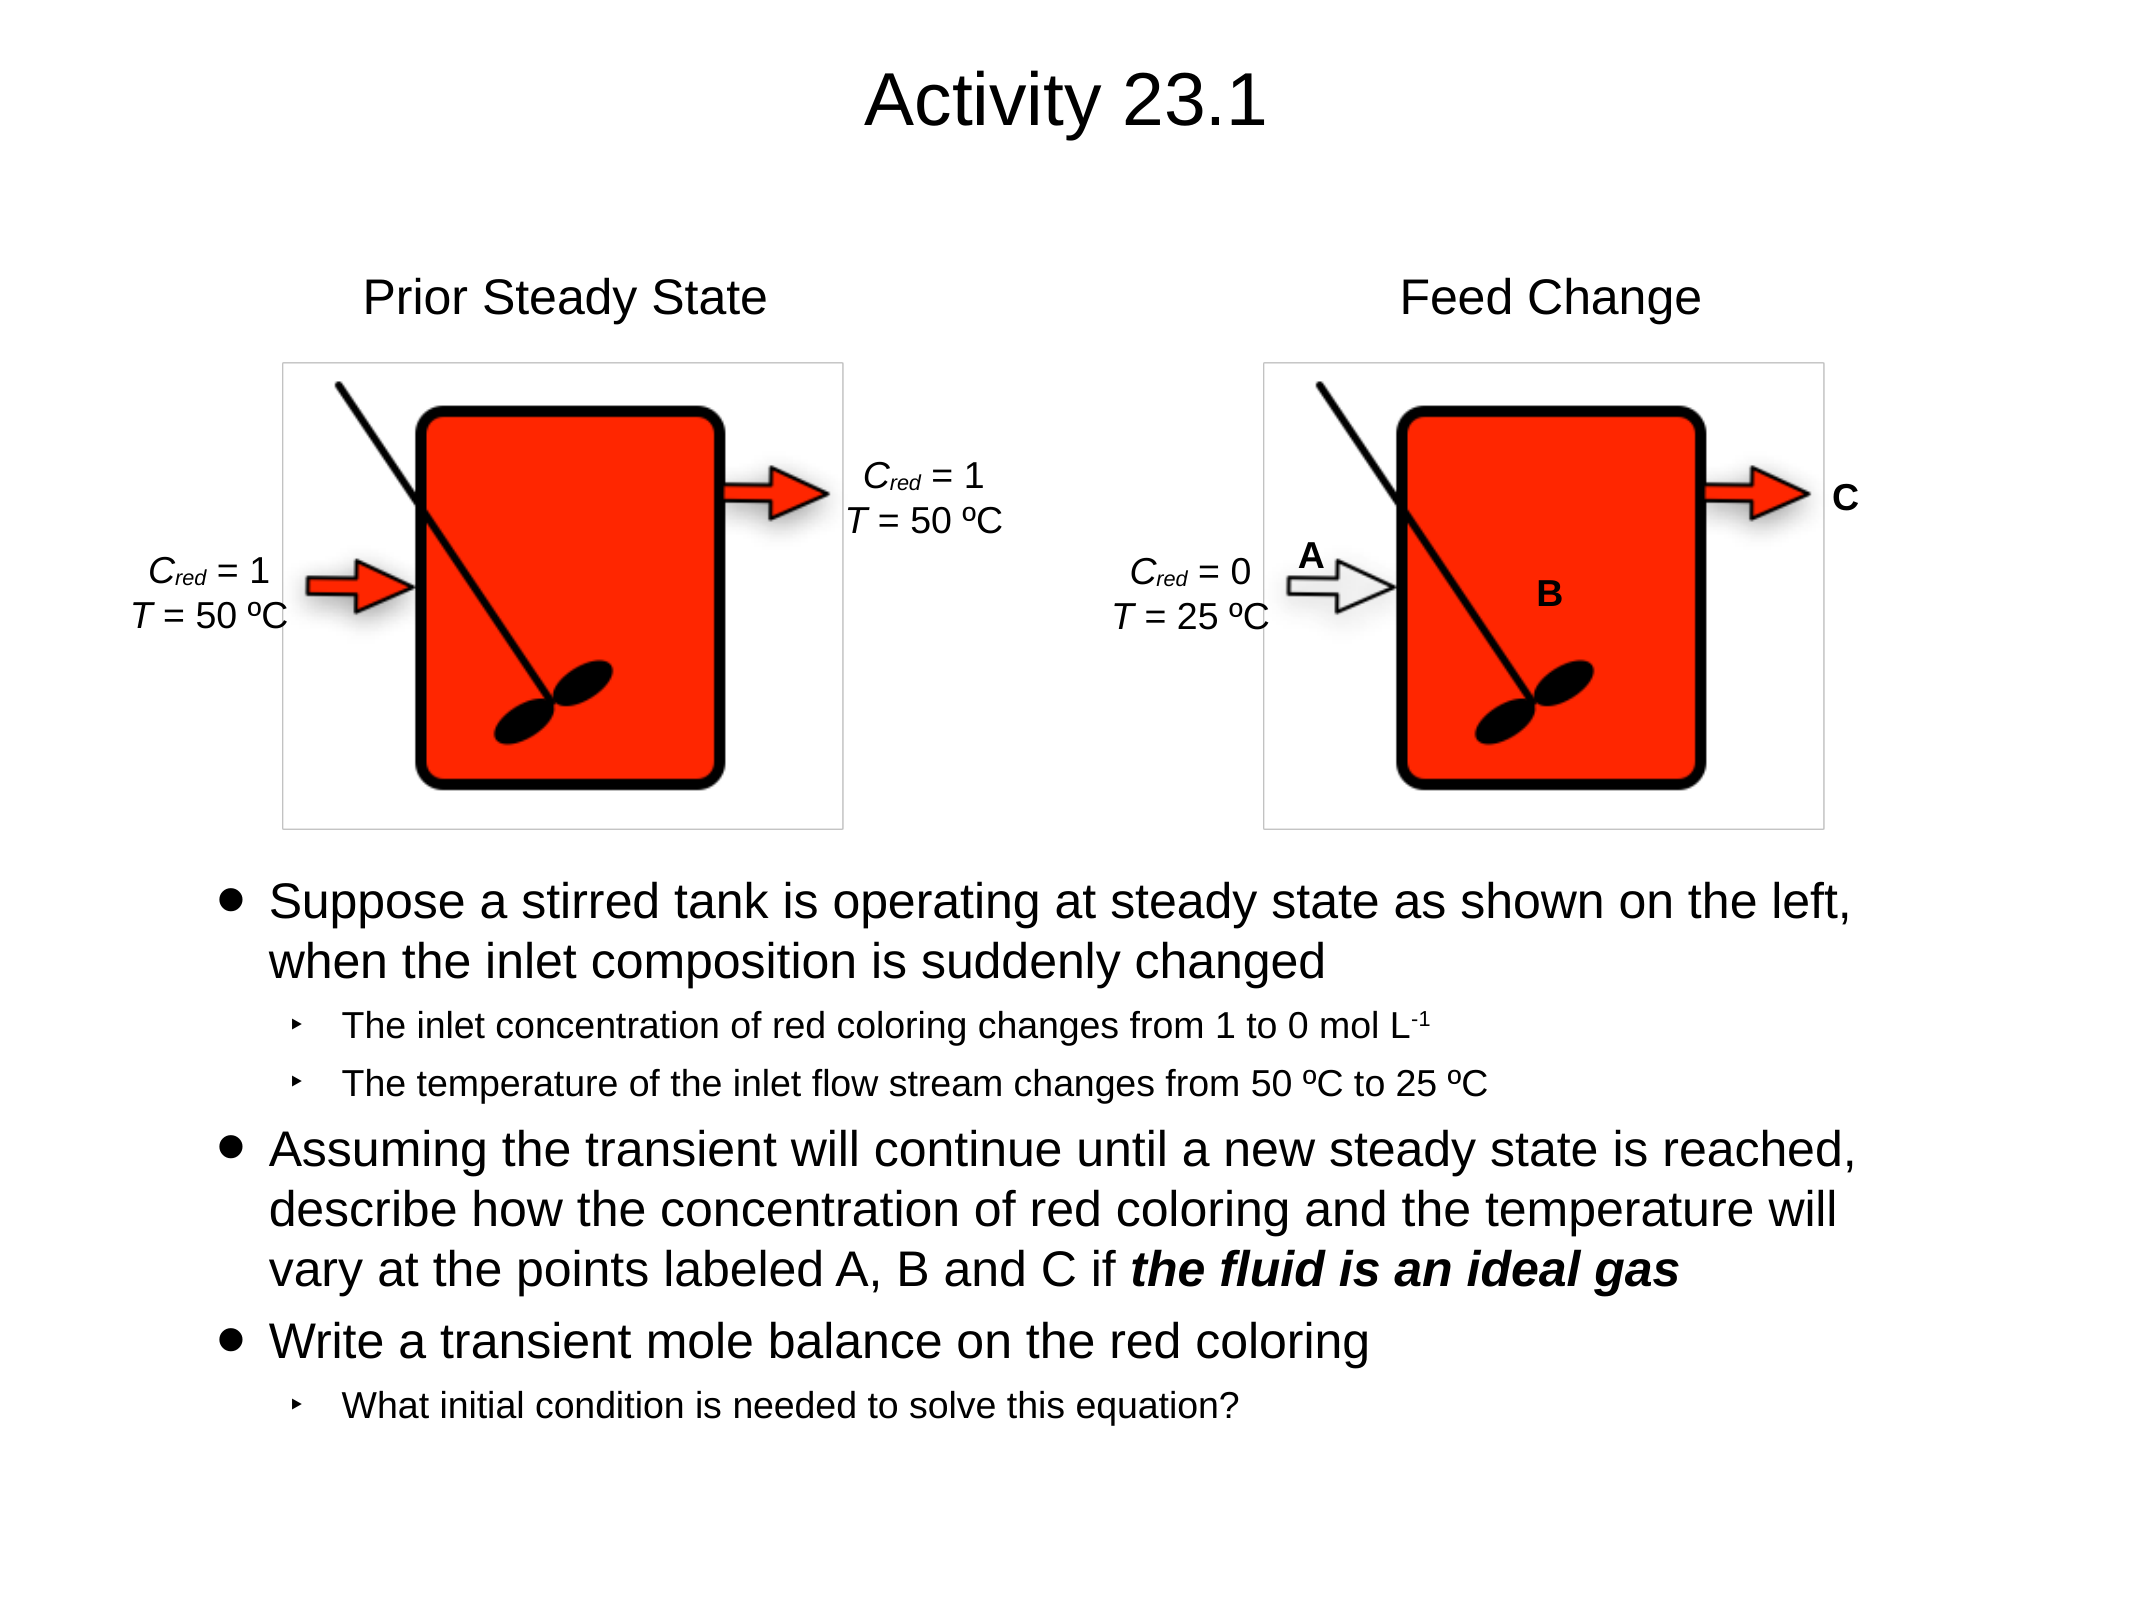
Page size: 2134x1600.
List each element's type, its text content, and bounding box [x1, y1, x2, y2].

text_box Cred = 0 T = 25 ºC [1111, 546, 1205, 637]
text_box Cred = 1 T = 50 ºC [129, 545, 223, 636]
picture [1210, 339, 1886, 840]
list Suppose a stirred tank is operating at steady state as shown on the left, when the inlet composition is suddenly changed The inlet concentration of red coloring changes from 1 to 0 mol L-1 The temperature of the inlet flow stream changes from 50 ºC to 25 ºC Assuming the transient will continue until a new steady state is reached, describe how the concentration of red coloring and the temperature will vary at the points labeled A, B and C if the fluid is an ideal gas Write a transient mole balance on the red coloring What initial condition is needed to solve this equation? [208, 860, 1925, 1463]
picture [228, 339, 905, 840]
text_box Cred = 1 T = 50 ºC [910, 450, 1004, 541]
title Activity 23.1 [208, 41, 1925, 250]
text_box Prior Steady State [362, 264, 769, 325]
text_box Feed Change [1399, 264, 1703, 325]
